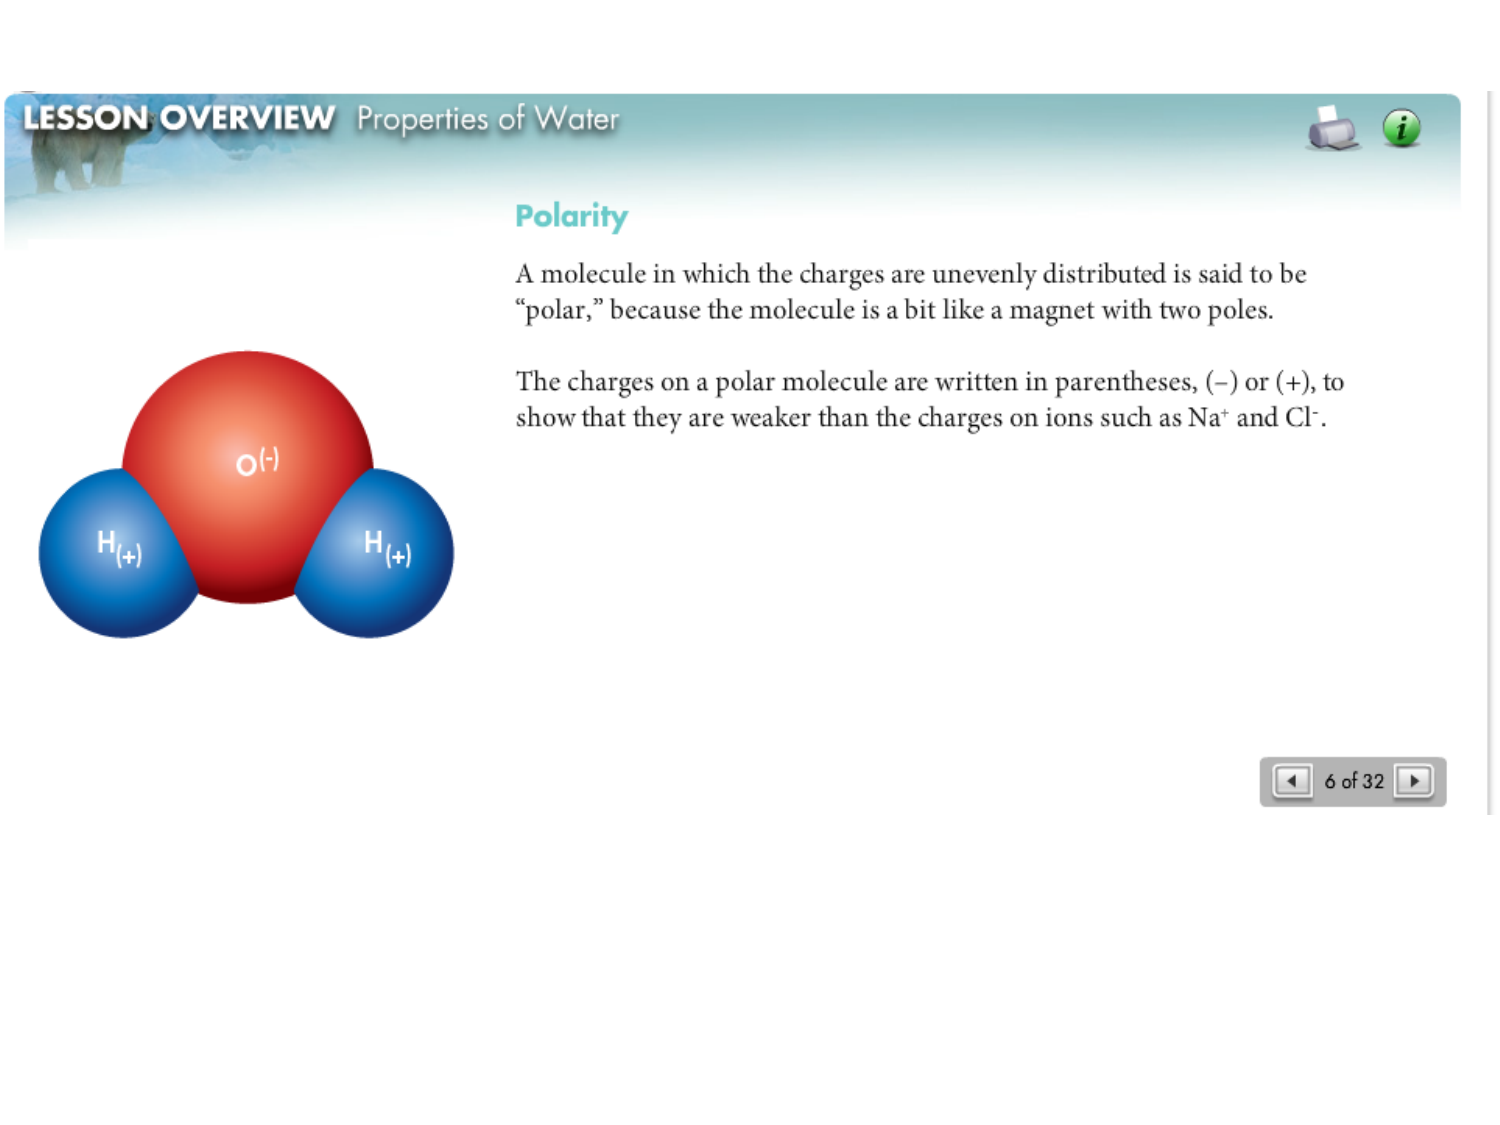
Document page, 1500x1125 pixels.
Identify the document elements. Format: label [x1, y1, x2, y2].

picture [0, 91, 1500, 815]
